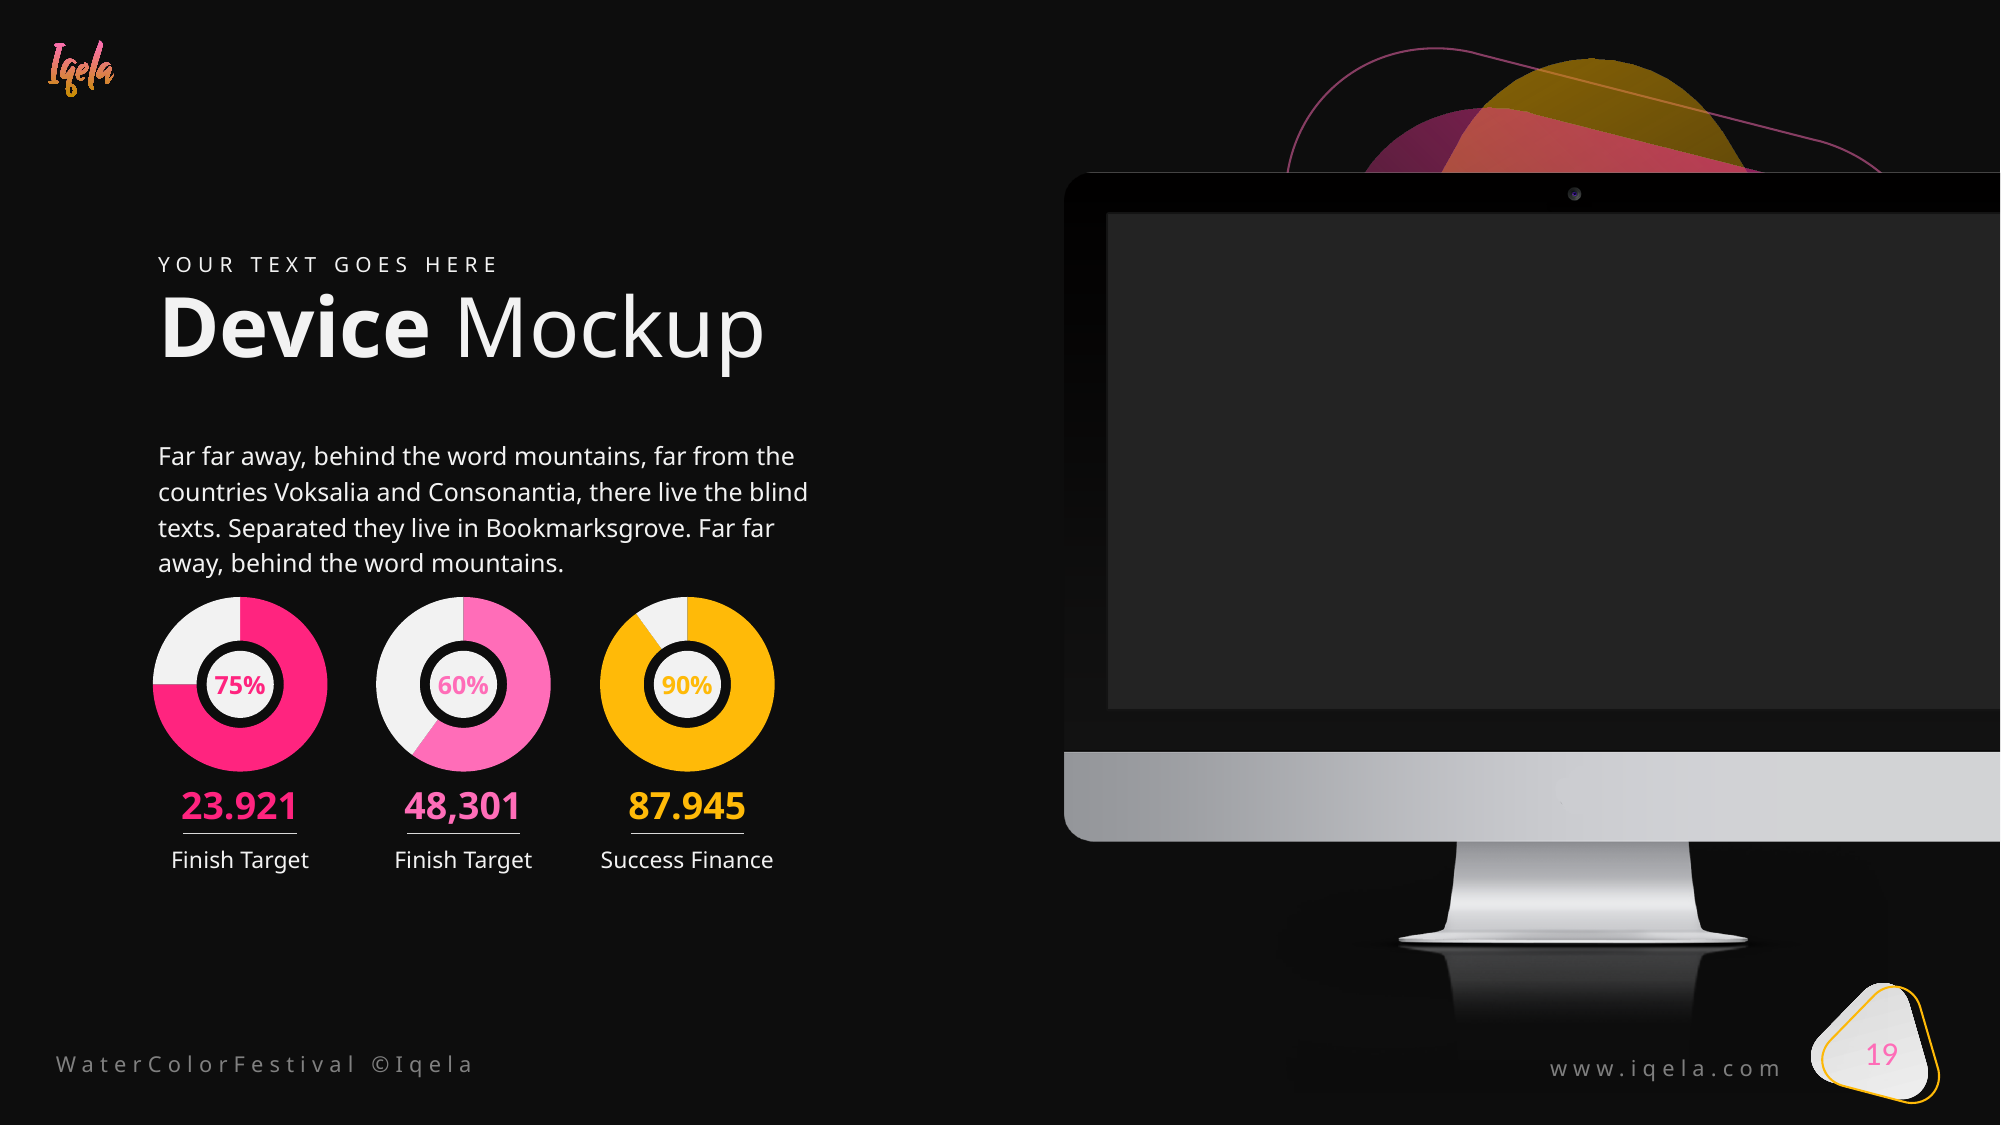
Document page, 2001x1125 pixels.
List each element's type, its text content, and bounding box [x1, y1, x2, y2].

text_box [144, 593, 337, 881]
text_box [367, 593, 560, 881]
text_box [588, 593, 786, 881]
text_box Far far away, behind the word mountains, far from the countries Voksalia and Consonantia, there live the blind texts. Separated they live in Bookmarksgrove. Far far away, behind the word mountains. [143, 426, 842, 586]
picture [975, 77, 2001, 1125]
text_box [143, 244, 1051, 388]
